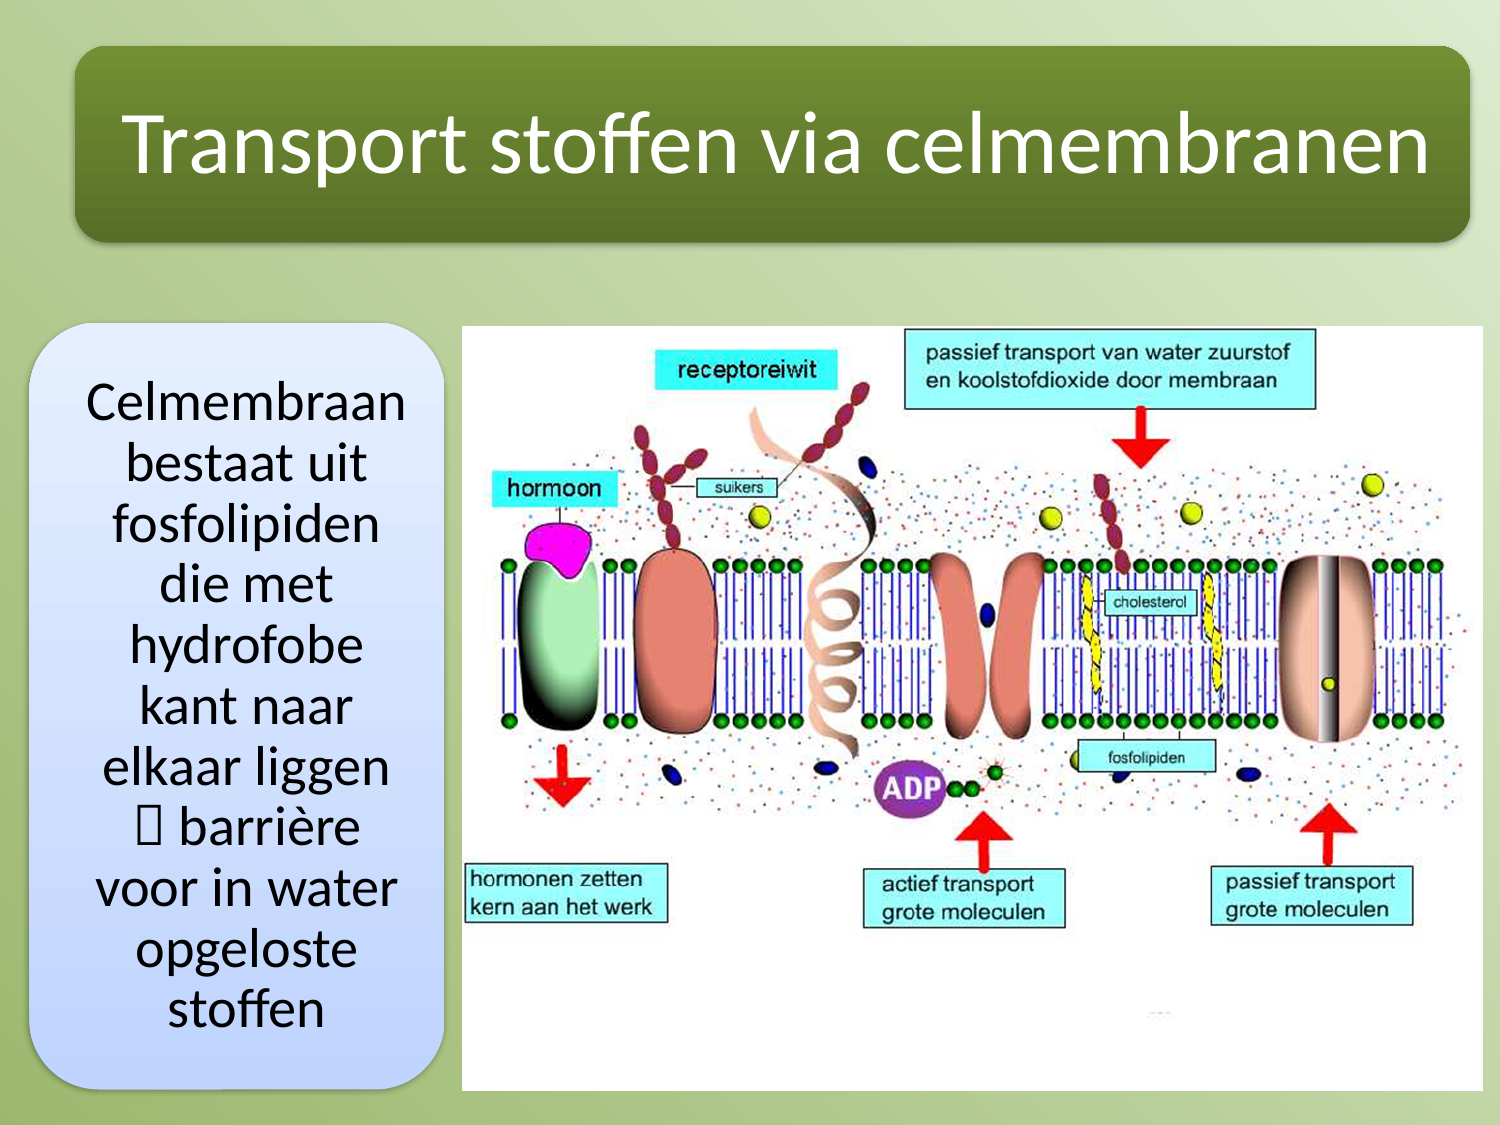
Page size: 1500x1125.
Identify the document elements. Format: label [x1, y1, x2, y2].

text_box [74, 44, 1471, 244]
list [29, 322, 445, 1091]
picture [461, 326, 1483, 1092]
